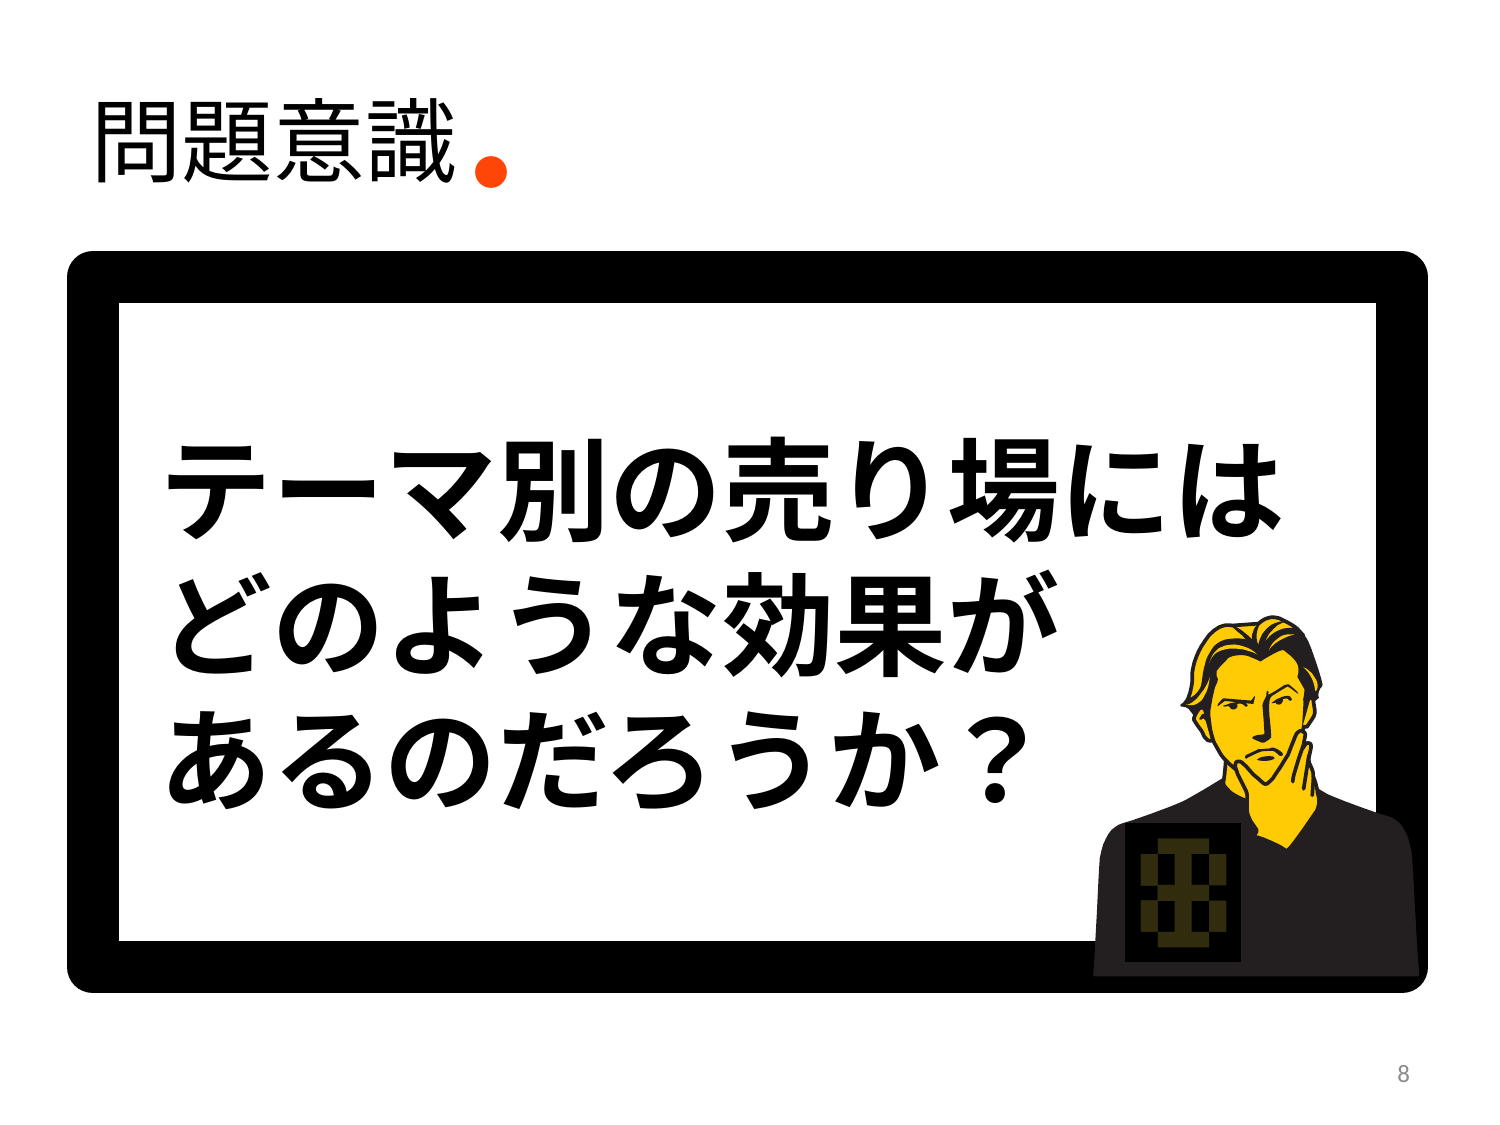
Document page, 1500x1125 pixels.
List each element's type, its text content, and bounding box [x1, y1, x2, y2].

text_box ・ [401, 72, 582, 268]
slide_number 8 [1074, 1042, 1425, 1103]
title 問題意識 [75, 45, 1425, 233]
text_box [1092, 614, 1421, 978]
text_box テーマ別の売り場には どのような効果が あるのだろうか？ [92, 277, 1403, 968]
